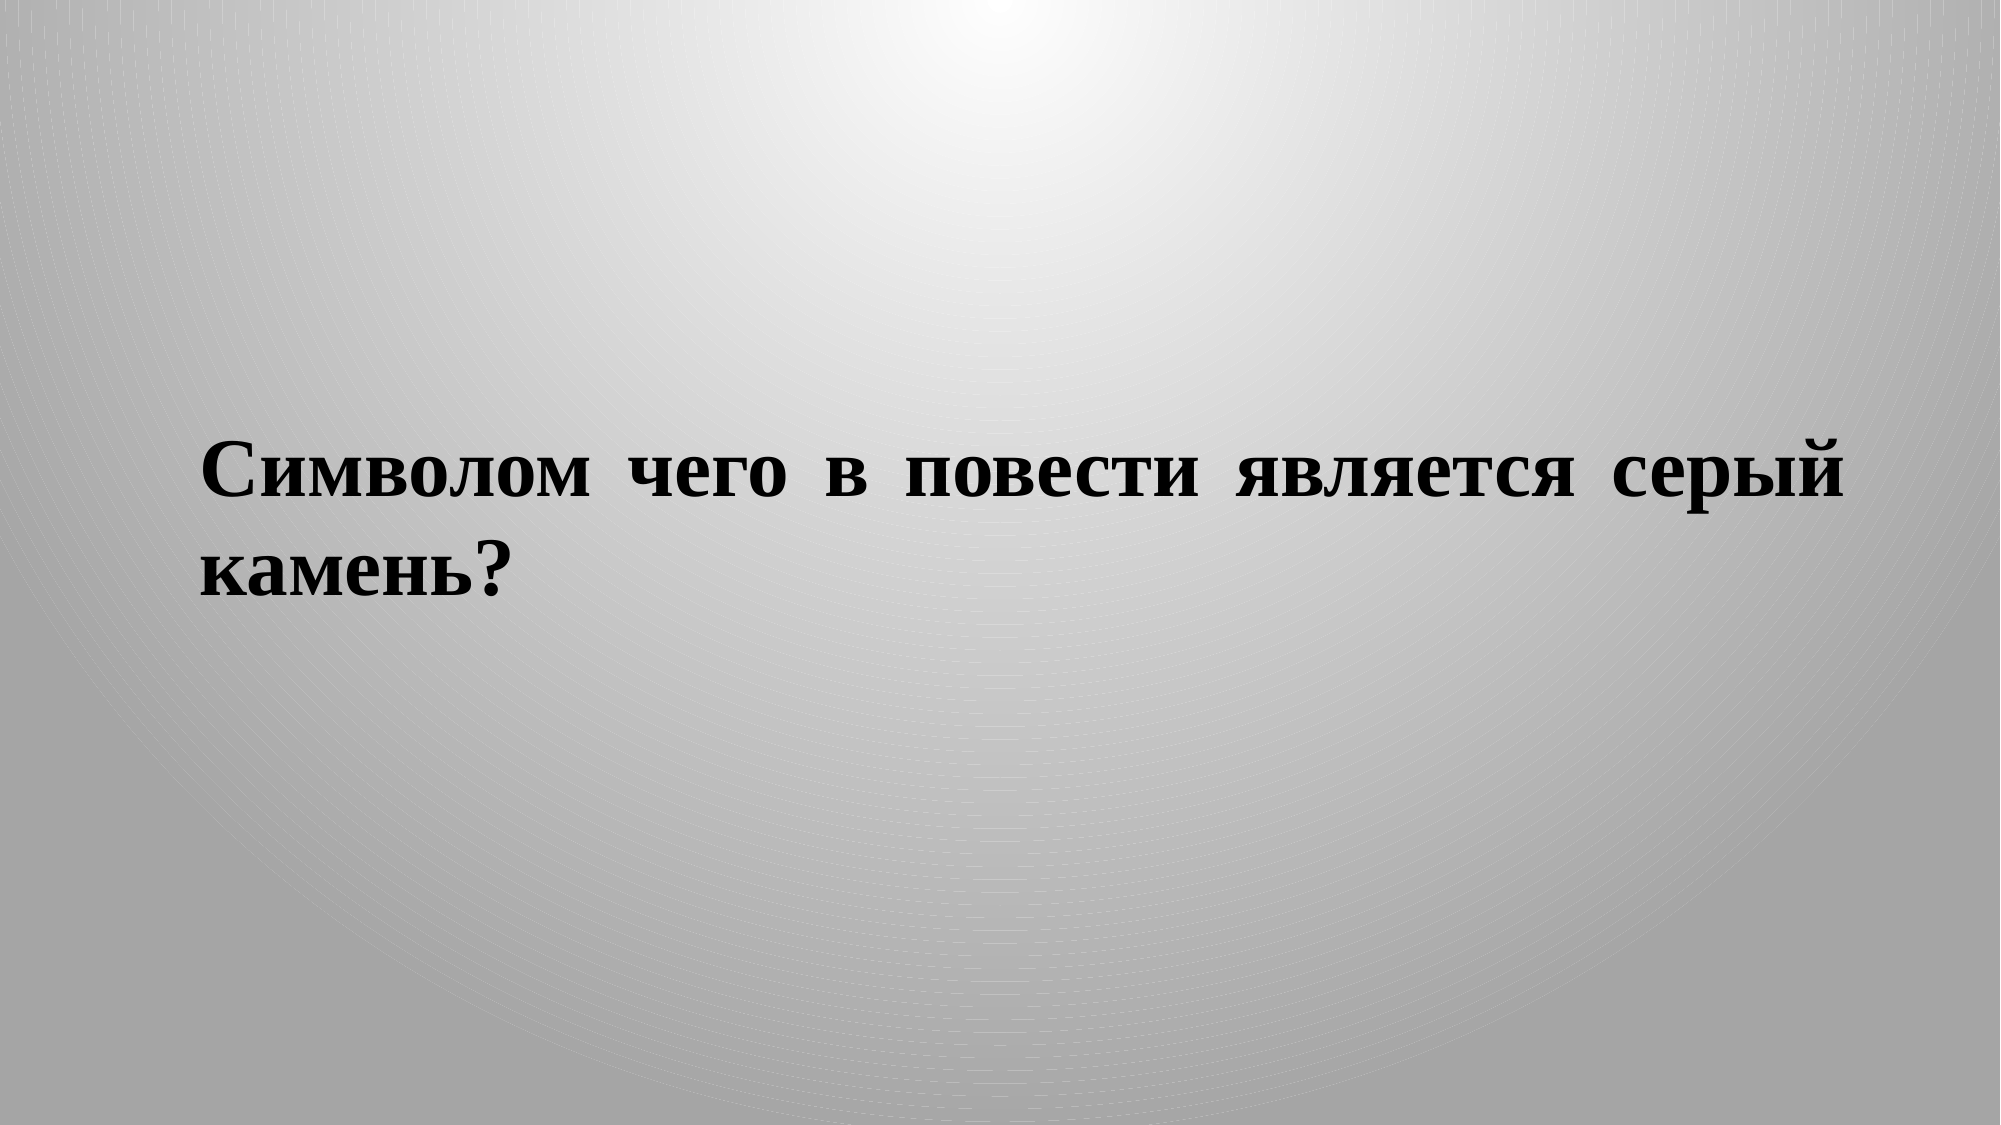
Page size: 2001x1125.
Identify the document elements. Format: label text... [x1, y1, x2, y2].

text_box Символом чего в повести является серый камень? [184, 405, 1862, 665]
